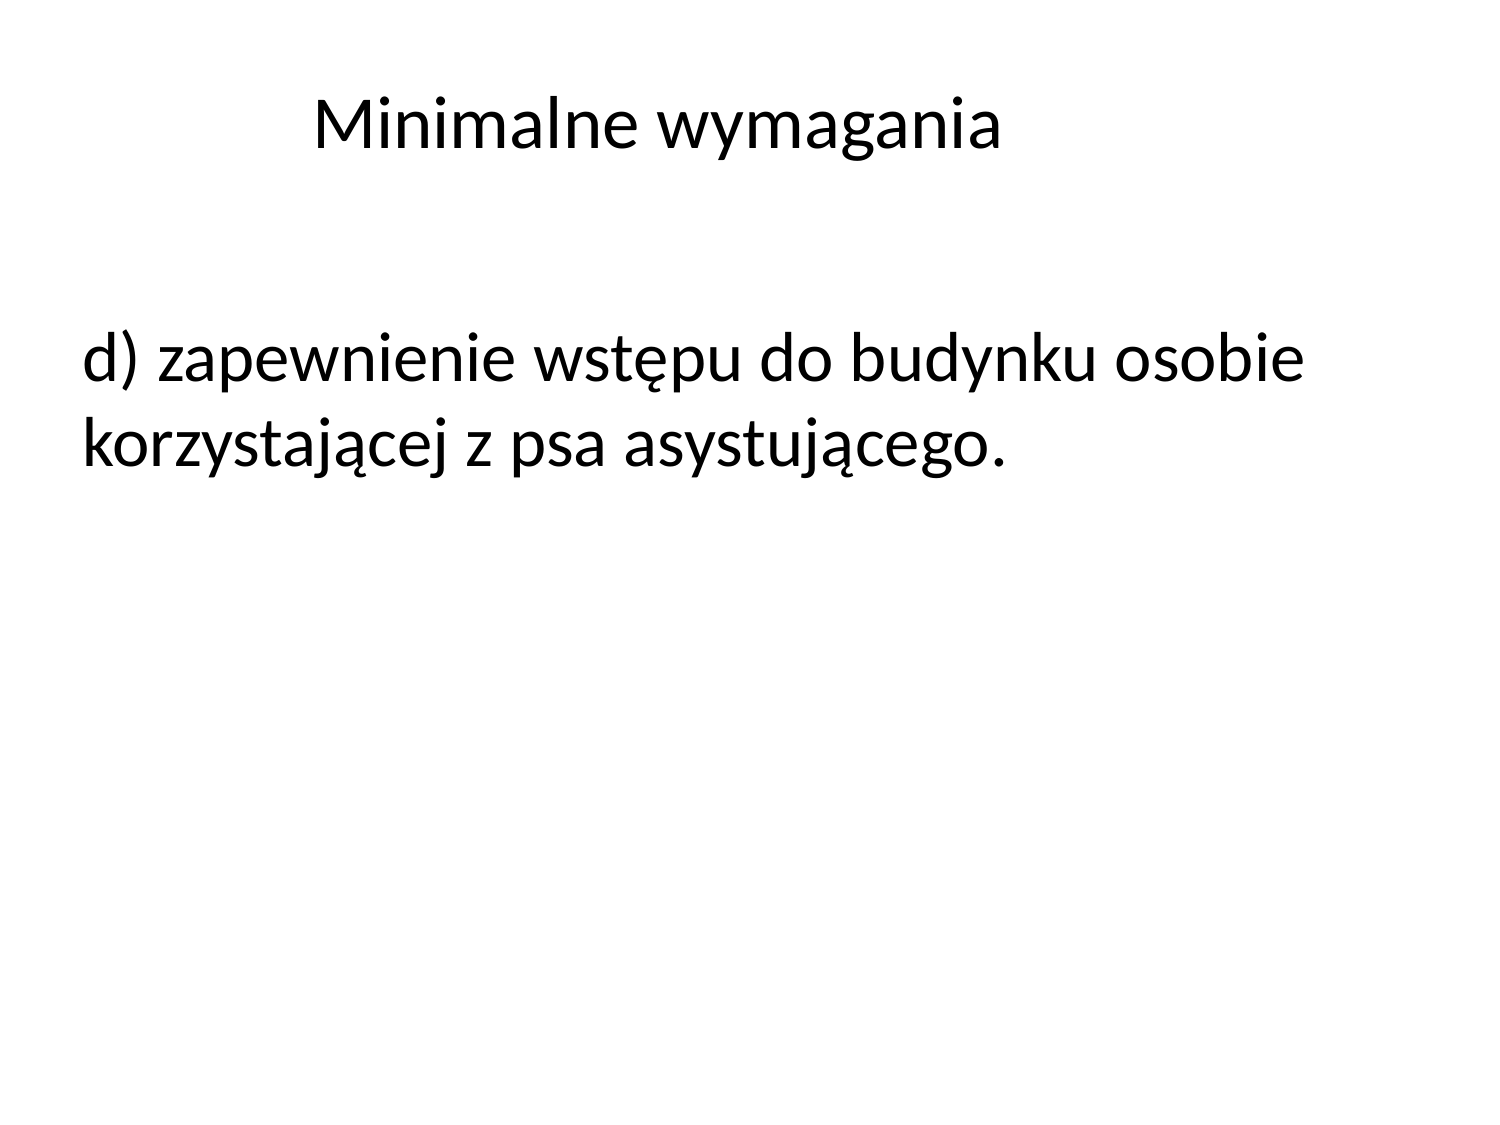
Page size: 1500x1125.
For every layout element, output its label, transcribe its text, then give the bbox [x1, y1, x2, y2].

title Minimalne wymagania [303, 52, 1500, 185]
list d) zapewnienie wstępu do budynku osobie korzystającej z psa asystującego. [74, 302, 1426, 1111]
